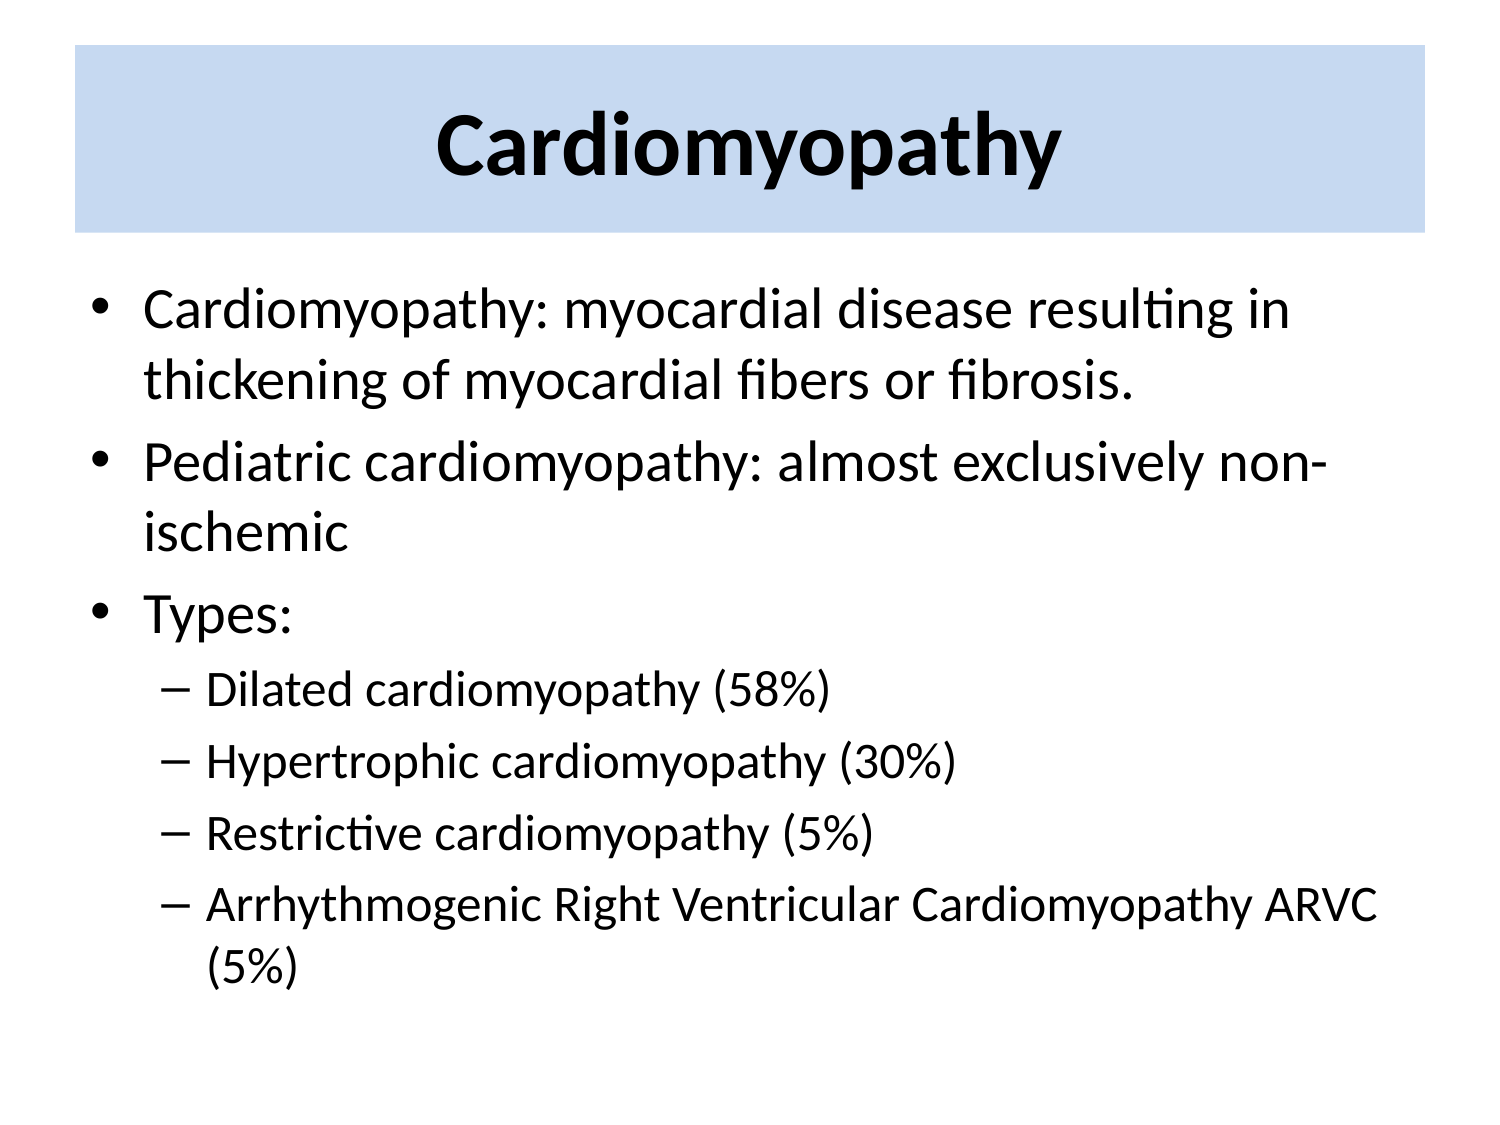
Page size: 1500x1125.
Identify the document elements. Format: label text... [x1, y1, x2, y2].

title Cardiomyopathy [75, 45, 1425, 233]
list Cardiomyopathy: myocardial disease resulting in thickening of myocardial fibers or fibrosis. Pediatric cardiomyopathy: almost exclusively non- ischemic Types: Dilated cardiomyopathy (58%) Hypertrophic cardiomyopathy (30%) Restrictive cardiomyopathy (5%) Arrhythmogenic Right Ventricular Cardiomyopathy ARVC (5%) [75, 262, 1425, 1005]
